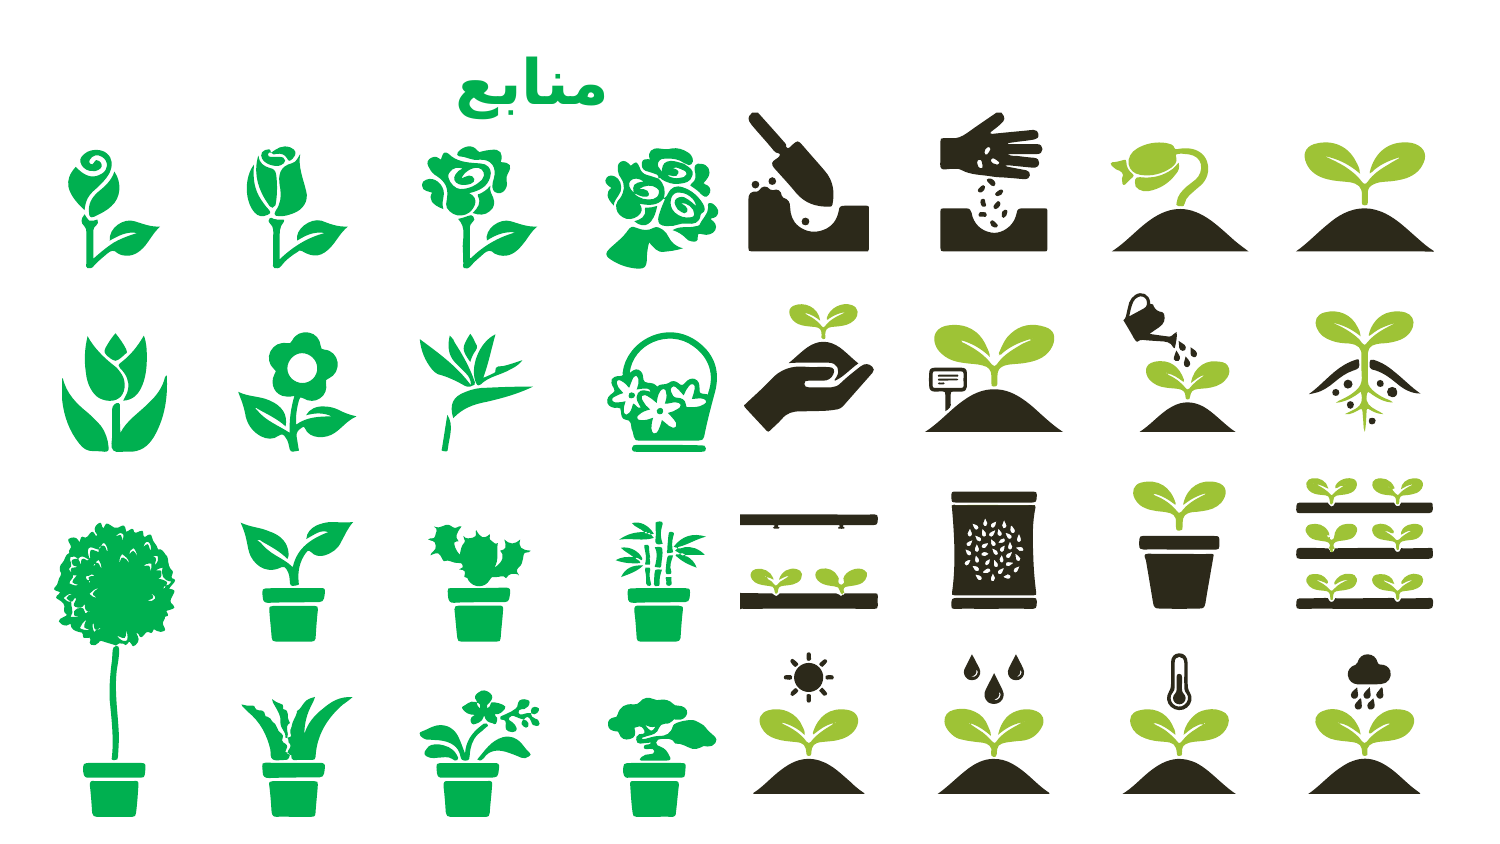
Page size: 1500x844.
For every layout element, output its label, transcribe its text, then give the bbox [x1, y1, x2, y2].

text_box [274, 153, 307, 217]
text_box [83, 762, 146, 778]
text_box [419, 723, 488, 761]
text_box [262, 762, 325, 779]
text_box [241, 704, 290, 761]
text_box [261, 149, 286, 166]
text_box [623, 762, 686, 778]
text_box [654, 546, 663, 568]
text_box [424, 744, 459, 761]
text_box [441, 414, 451, 452]
text_box [268, 217, 348, 269]
text_box [641, 148, 693, 184]
text_box [454, 605, 504, 642]
text_box [68, 149, 112, 211]
text_box [644, 544, 651, 565]
picture [739, 112, 1434, 794]
text_box [665, 555, 674, 575]
text_box [428, 524, 531, 587]
text_box [675, 547, 705, 555]
text_box [271, 146, 296, 161]
text_box [269, 781, 318, 817]
text_box [605, 175, 622, 206]
text_box [673, 534, 707, 548]
text_box منابع [32, 26, 625, 121]
text_box [272, 699, 290, 738]
text_box [634, 605, 683, 642]
text_box [256, 155, 278, 208]
text_box [665, 577, 672, 586]
text_box [238, 332, 357, 452]
text_box [443, 780, 493, 817]
text_box [645, 567, 652, 586]
text_box [463, 333, 477, 362]
text_box [89, 780, 139, 817]
text_box [104, 333, 127, 361]
text_box [628, 392, 636, 399]
text_box [447, 587, 511, 603]
text_box [500, 699, 540, 733]
text_box [118, 335, 147, 401]
text_box [530, 706, 539, 715]
text_box [631, 444, 706, 452]
text_box [109, 645, 120, 761]
text_box [427, 152, 491, 216]
text_box [675, 553, 697, 568]
text_box [473, 334, 523, 386]
text_box [457, 146, 511, 194]
text_box [262, 588, 325, 603]
text_box [84, 336, 125, 401]
text_box [269, 605, 318, 642]
text_box [655, 521, 663, 545]
text_box [630, 781, 679, 817]
text_box [666, 531, 674, 554]
text_box [111, 375, 168, 452]
text_box [477, 736, 531, 761]
text_box [621, 565, 644, 578]
text_box [627, 588, 691, 603]
text_box [631, 522, 654, 535]
text_box [634, 205, 658, 226]
text_box [422, 178, 444, 210]
text_box [88, 171, 120, 218]
text_box [606, 226, 684, 269]
text_box [615, 547, 643, 564]
text_box [616, 160, 705, 227]
text_box [521, 719, 529, 728]
text_box [240, 522, 354, 586]
text_box [53, 522, 176, 647]
text_box [653, 569, 663, 587]
text_box [608, 697, 717, 761]
text_box [419, 335, 475, 387]
text_box [461, 690, 506, 725]
text_box [451, 386, 534, 419]
text_box [656, 407, 664, 415]
text_box [607, 332, 717, 441]
text_box [81, 214, 161, 269]
text_box [690, 163, 711, 197]
text_box [619, 532, 654, 540]
text_box [472, 185, 495, 215]
text_box [62, 378, 109, 452]
text_box [672, 203, 719, 242]
text_box [287, 697, 353, 761]
text_box [458, 215, 538, 269]
text_box [436, 763, 500, 778]
text_box [246, 164, 271, 217]
